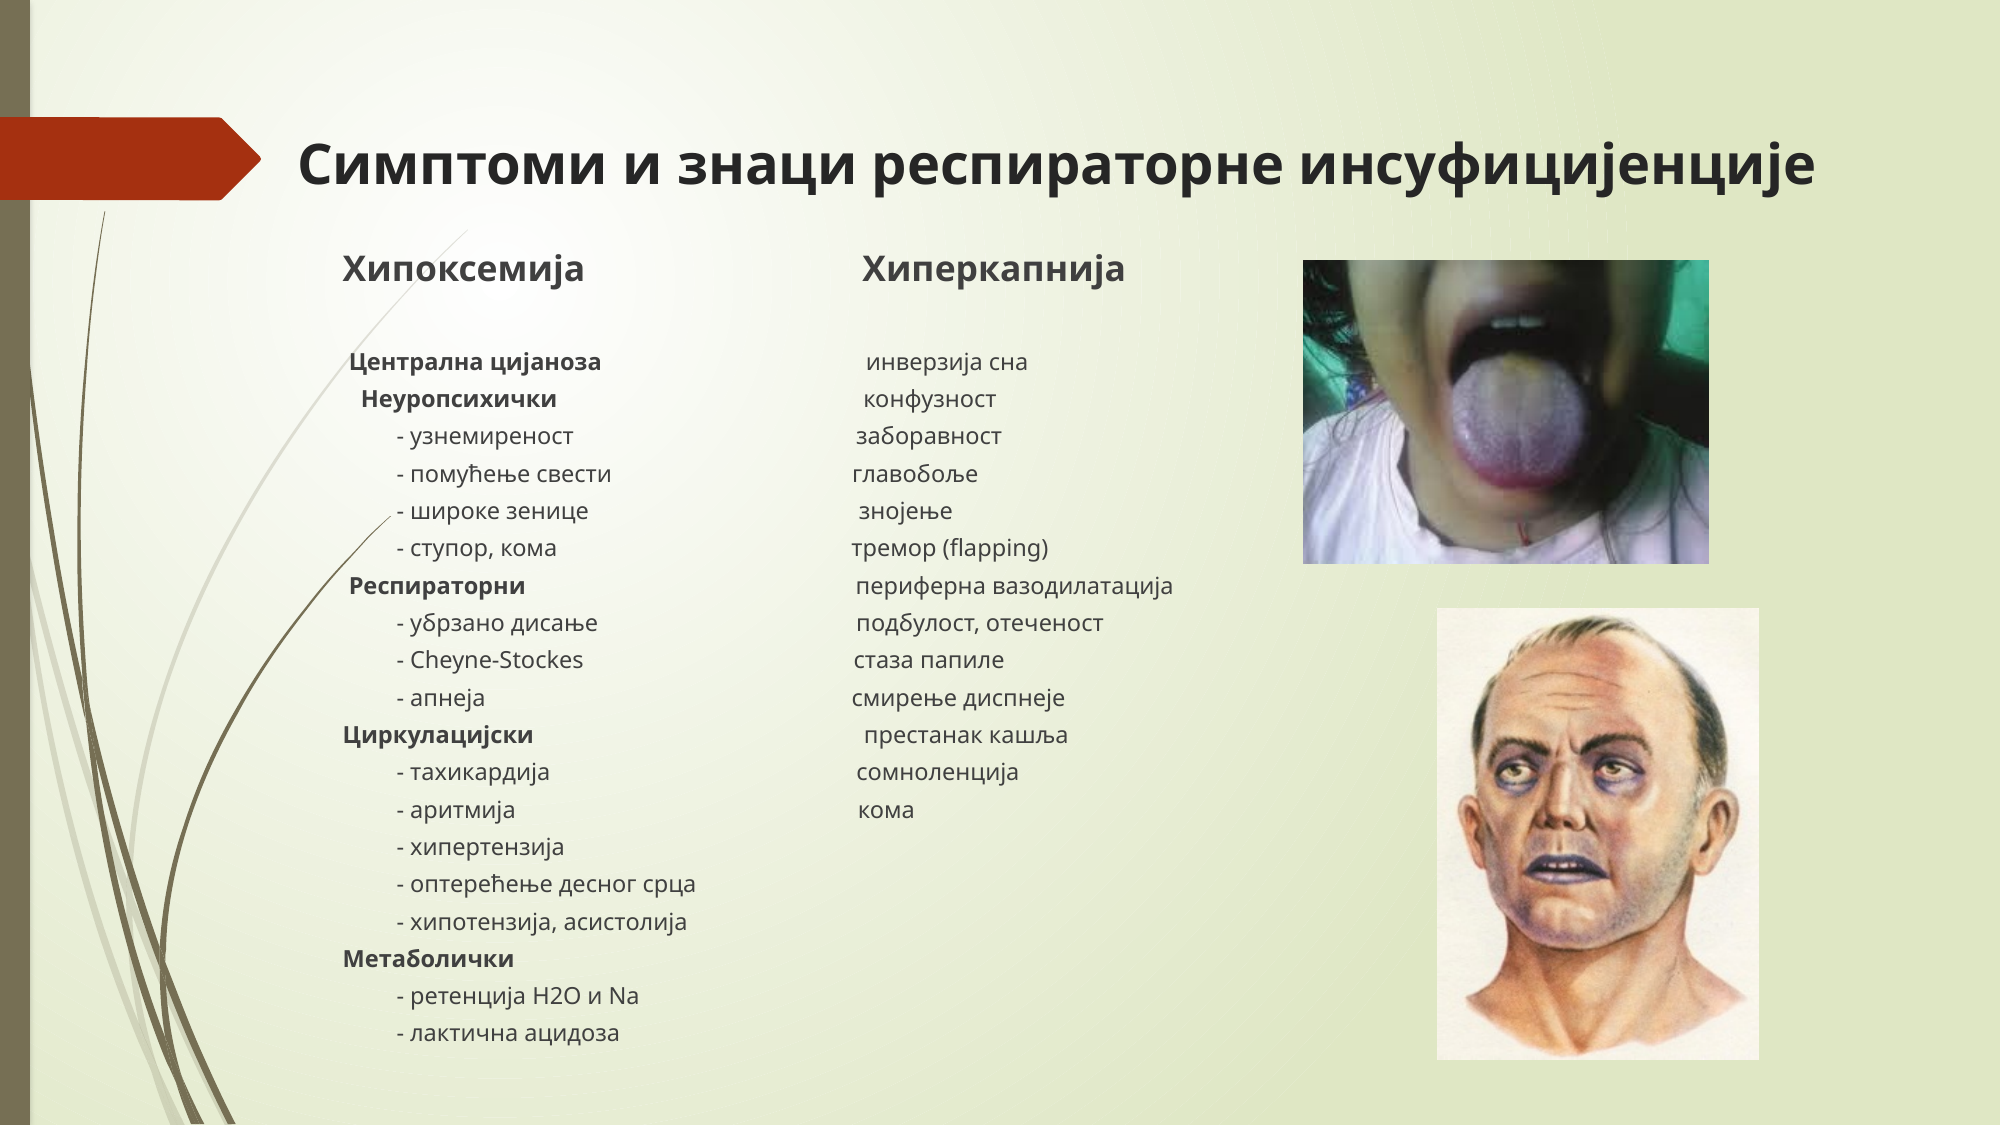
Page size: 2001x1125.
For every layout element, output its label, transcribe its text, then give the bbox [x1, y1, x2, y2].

picture [1303, 259, 1709, 564]
title Симптоми и знаци респираторне инсуфицијенције [263, 104, 1846, 270]
picture [1437, 608, 1759, 1060]
list Хипоксемија Хиперкапнија Централна цијаноза инверзија сна Неуропсихички конфузност - узнемиреност заборавност - помућење свести главобоље - широке зенице знојење - ступор, кома тремор (flapping) Респираторни периферна вазодилатација - убрзано дисање подбулост, отеченост - Cheyne-Stockes стаза папиле - апнеја смирење диспнеје Циркулацијски престанак кашља - тахикардија сомноленција - аритмија кома - хипертензија - оптерећење десног срца - хипотензија, асистолија Метаболички - ретенција H2O и Na - лактична ацидоза [321, 247, 1672, 1060]
